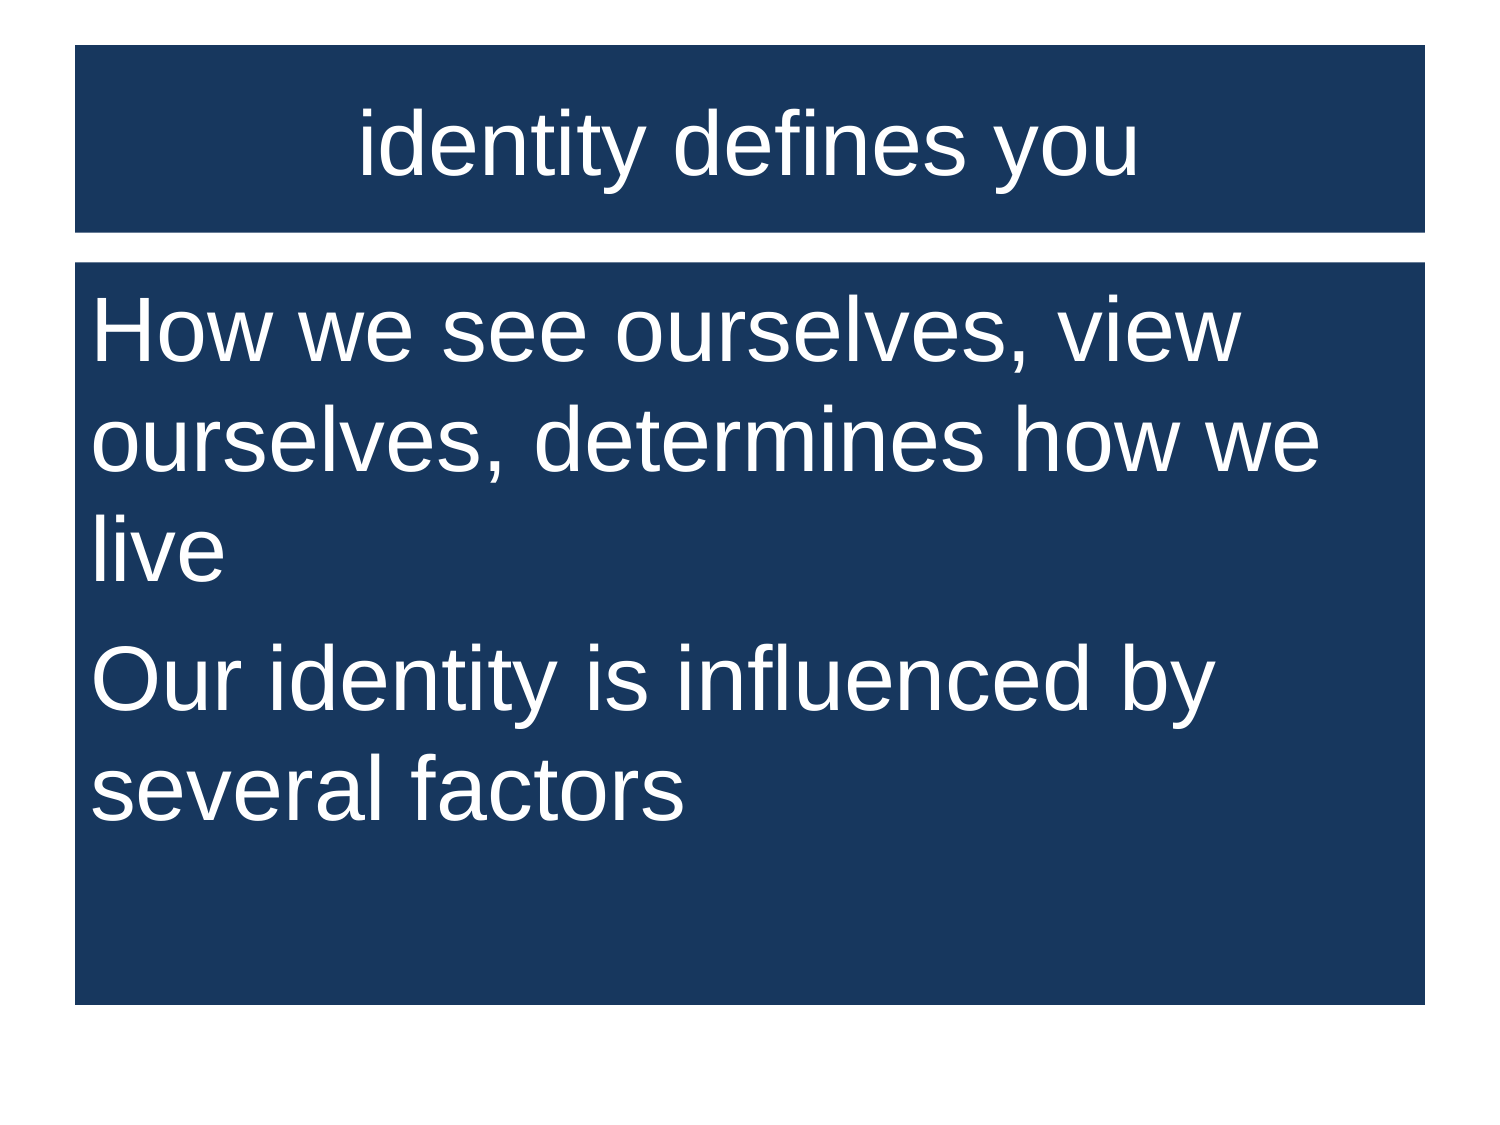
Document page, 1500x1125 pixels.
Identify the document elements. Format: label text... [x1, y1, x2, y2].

title identity defines you [75, 45, 1425, 233]
list How we see ourselves, view ourselves, determines how we live Our identity is influenced by several factors [75, 262, 1425, 1005]
